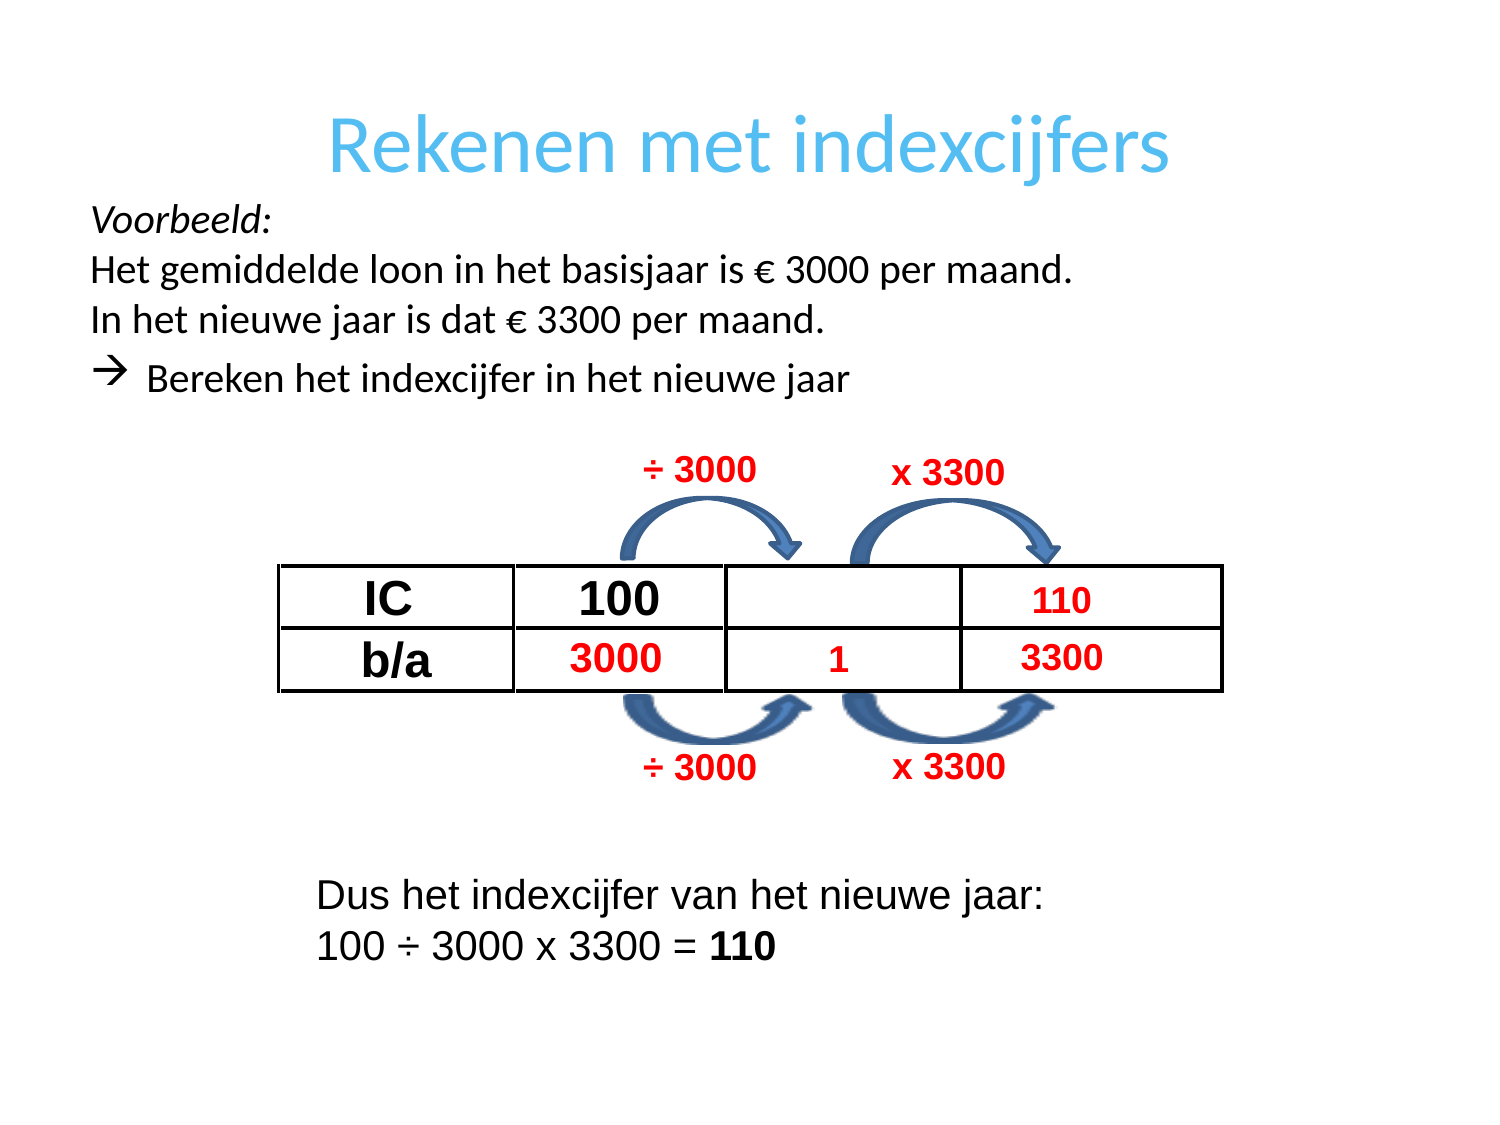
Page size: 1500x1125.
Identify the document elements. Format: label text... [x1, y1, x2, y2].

picture [265, 562, 1236, 744]
list Voorbeeld: Het gemiddelde loon in het basisjaar is € 3000 per maand. In het nieuwe jaar is dat € 3300 per maand. Bereken het indexcijfer in het nieuwe jaar [75, 184, 1425, 1005]
picture [623, 694, 815, 745]
title Rekenen met indexcijfers [75, 45, 1425, 184]
